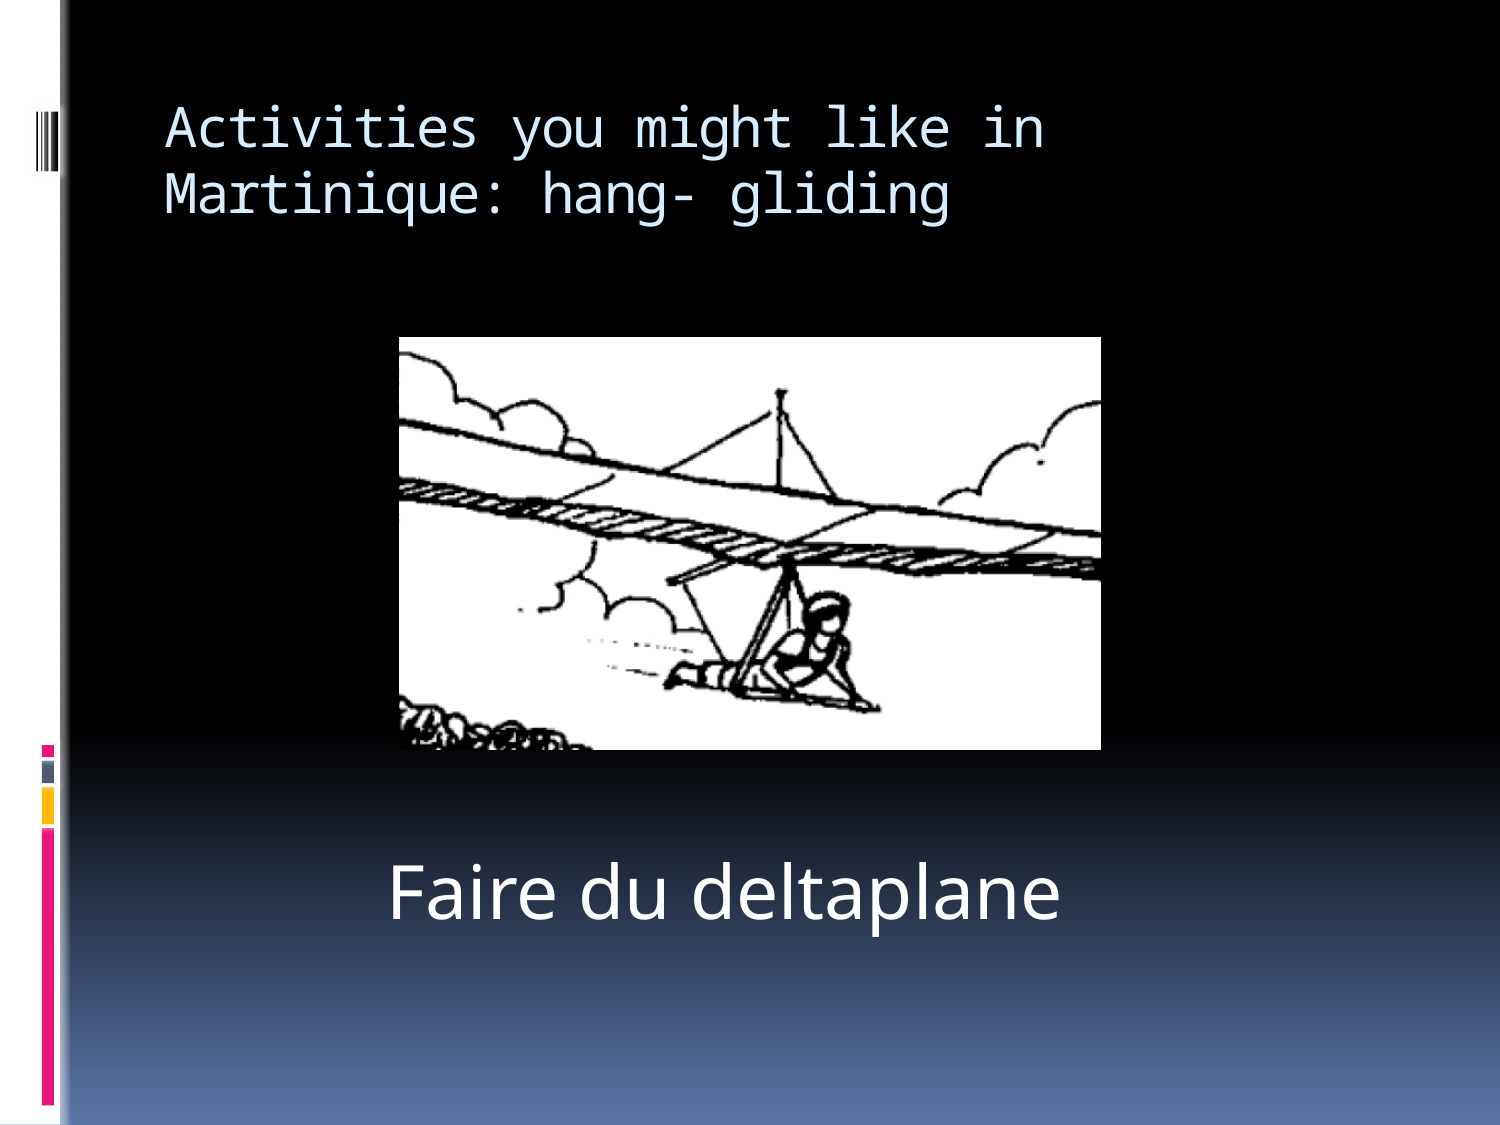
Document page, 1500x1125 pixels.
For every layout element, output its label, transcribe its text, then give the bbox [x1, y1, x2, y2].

picture [399, 337, 1101, 751]
text_box Faire du deltaplane [75, 837, 1375, 943]
title Activities you might like in Martinique: hang- gliding [150, 83, 1425, 234]
